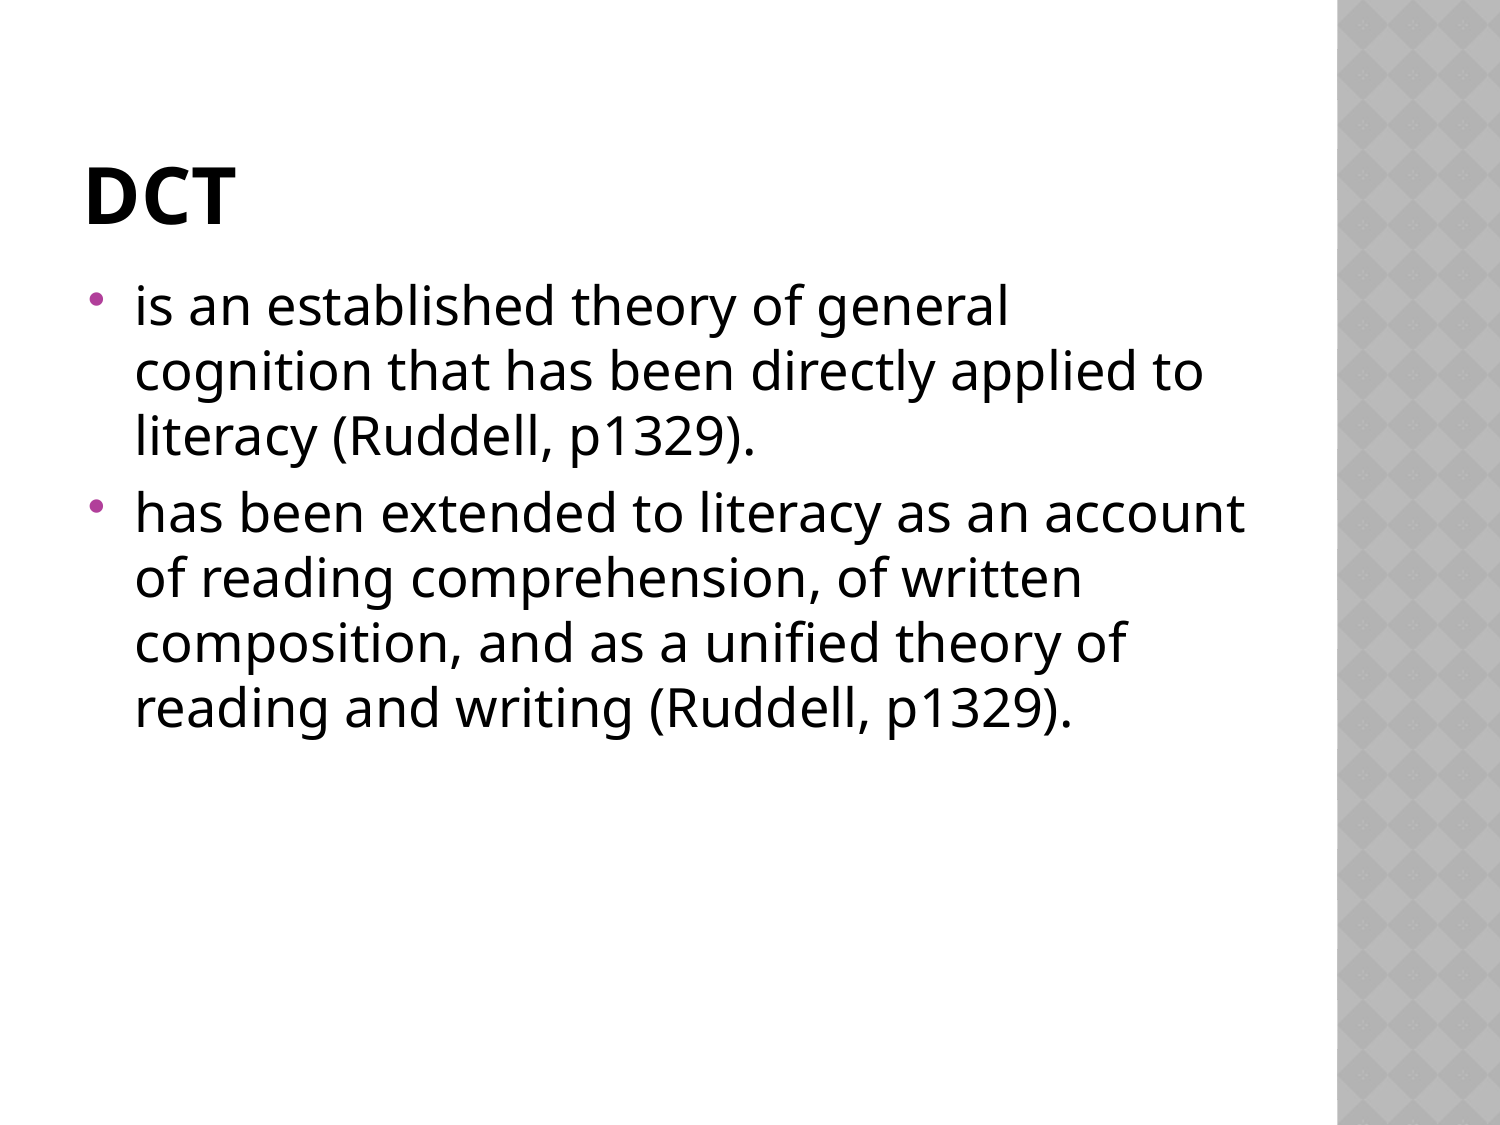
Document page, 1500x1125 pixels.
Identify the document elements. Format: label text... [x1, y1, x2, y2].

list is an established theory of general cognition that has been directly applied to literacy (Ruddell, p1329). has been extended to literacy as an account of reading comprehension, of written composition, and as a unified theory of reading and writing (Ruddell, p1329). [75, 264, 1263, 1059]
title dct [75, 52, 1263, 240]
